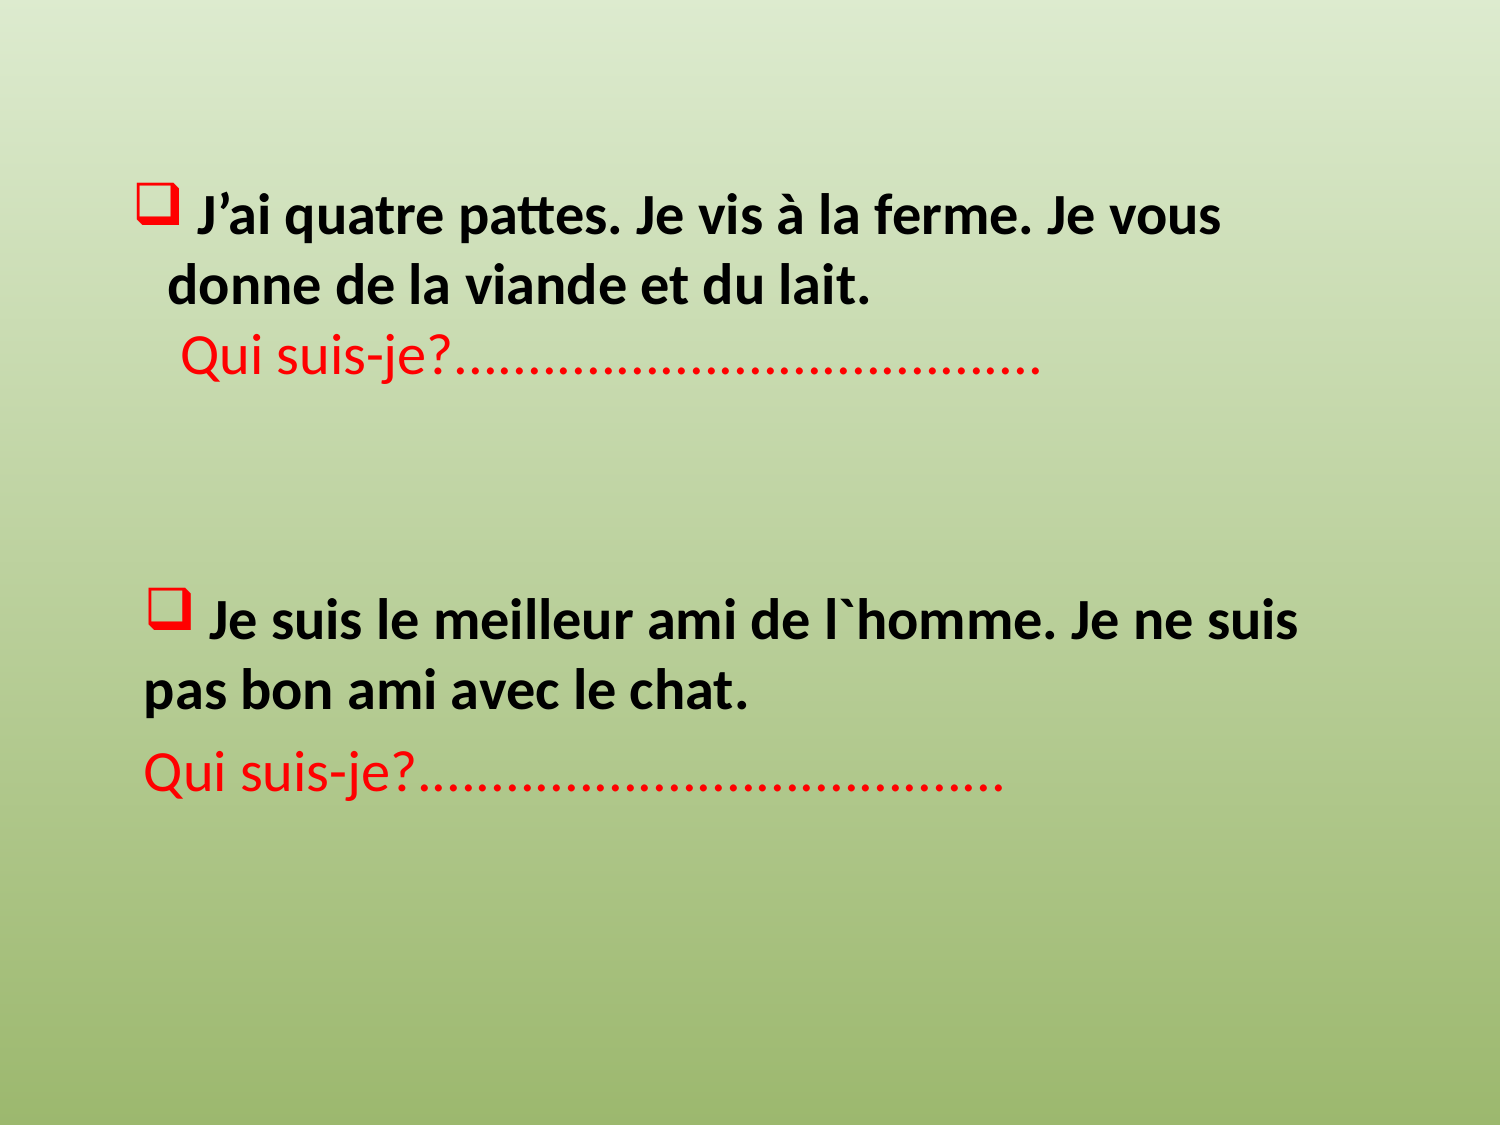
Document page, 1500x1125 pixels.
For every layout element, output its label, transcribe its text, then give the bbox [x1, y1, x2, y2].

subtitle Je suis le meilleur ami de l`homme. Je ne suis pas bon ami avec le chat. Qui suis-je?........................................ [128, 574, 1407, 925]
title J’ai quatre pattes. Je vis à la ferme. Je vous donne de la viande et du lait. Qui suis-je?........................................ [117, 128, 1393, 434]
